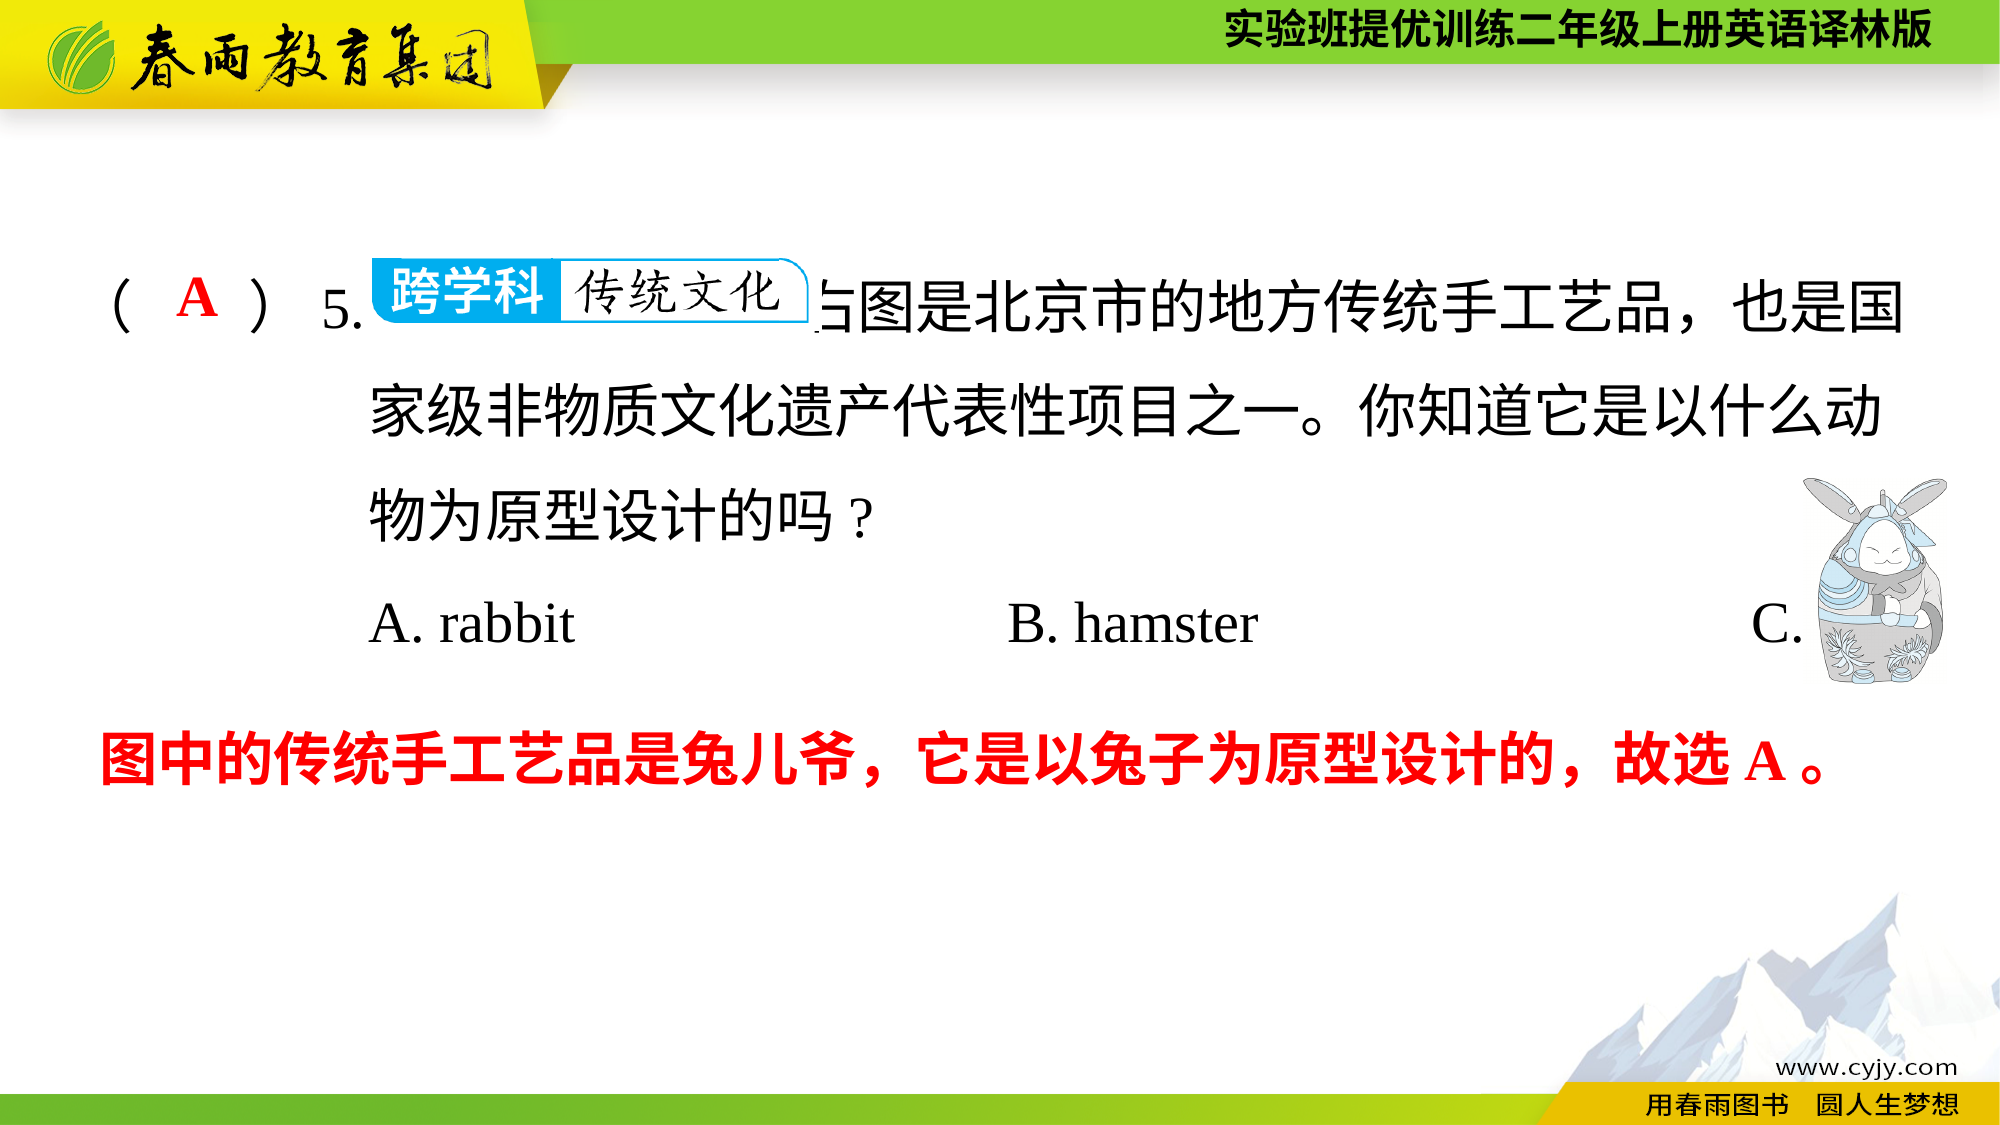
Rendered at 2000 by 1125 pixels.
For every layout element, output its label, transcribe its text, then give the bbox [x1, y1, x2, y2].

picture [0, 0, 2000, 1125]
text_box 图中的传统手工艺品是兔儿爷，它是以兔子为原型设计的，故选A。 [84, 679, 1969, 800]
text_box A [161, 250, 234, 336]
list （ ）5. 右图是北京市的地方传统手工艺品，也是国 家级非物质文化遗产代表性项目之一。你知道它是以什么动 物为原型设计的吗? A. rabbit B. hamster C. dog [59, 227, 1944, 667]
